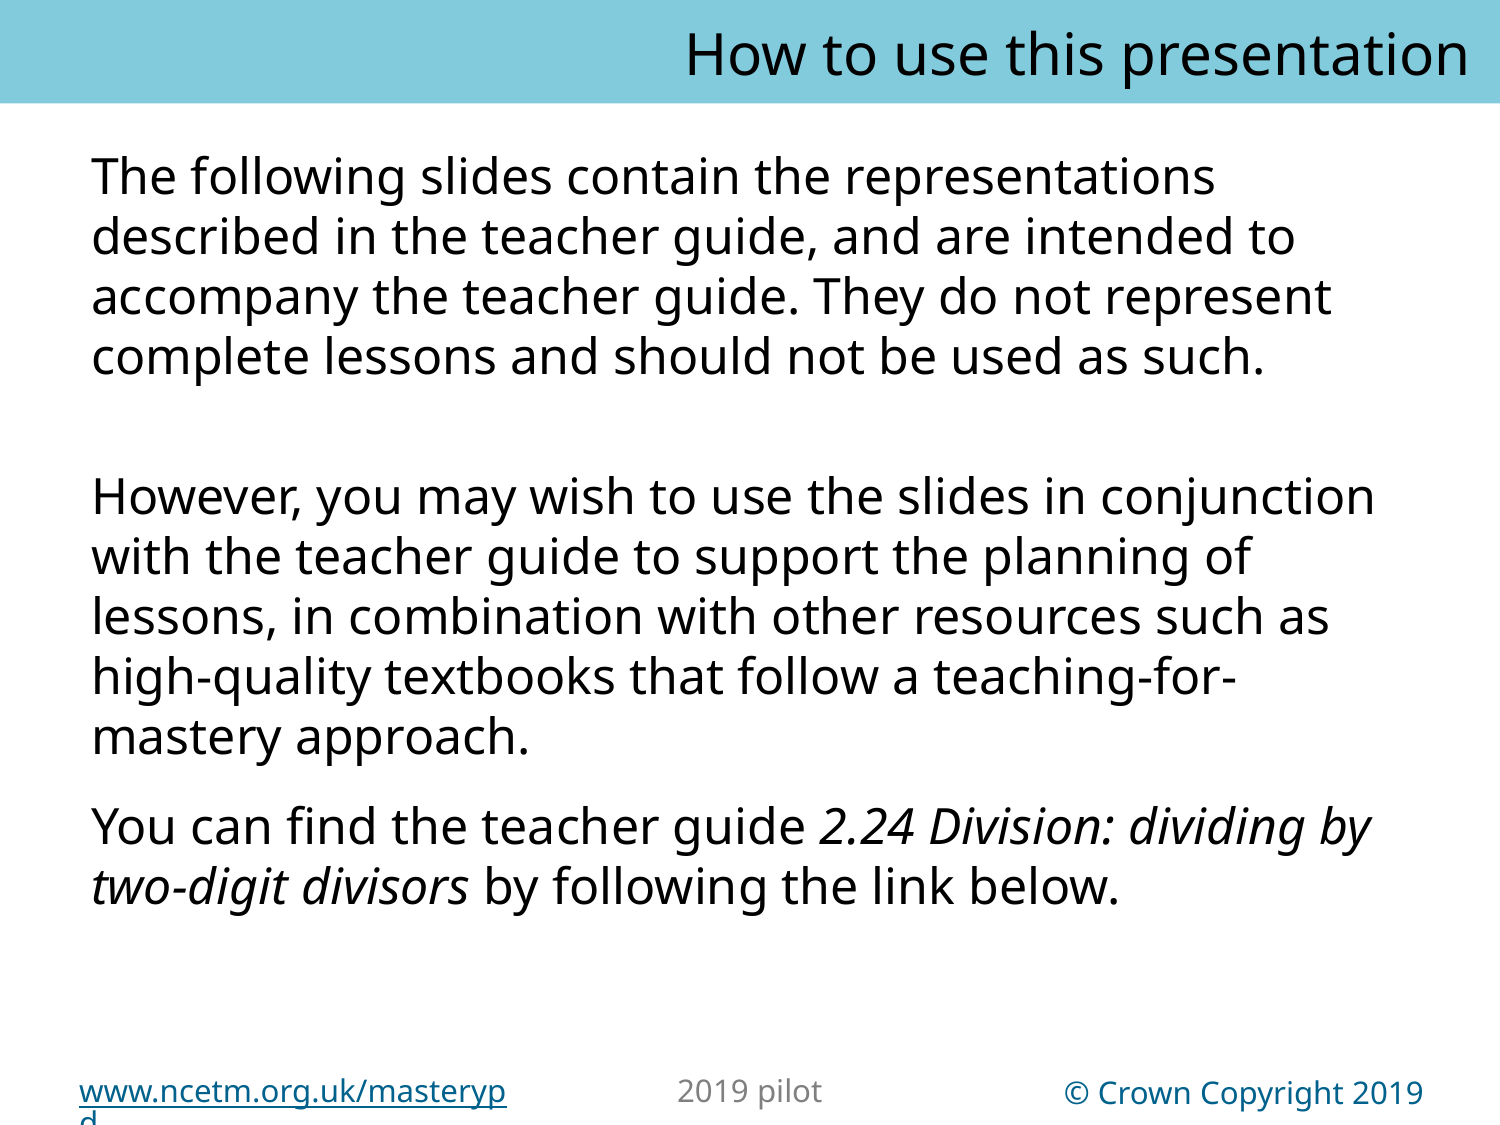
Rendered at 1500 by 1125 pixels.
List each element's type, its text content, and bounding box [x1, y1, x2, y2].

list You can find the teacher guide 2.24 Division: dividing by two-digit divisors by following the link below. [76, 786, 1424, 972]
list How to use this presentation [0, 0, 1500, 104]
